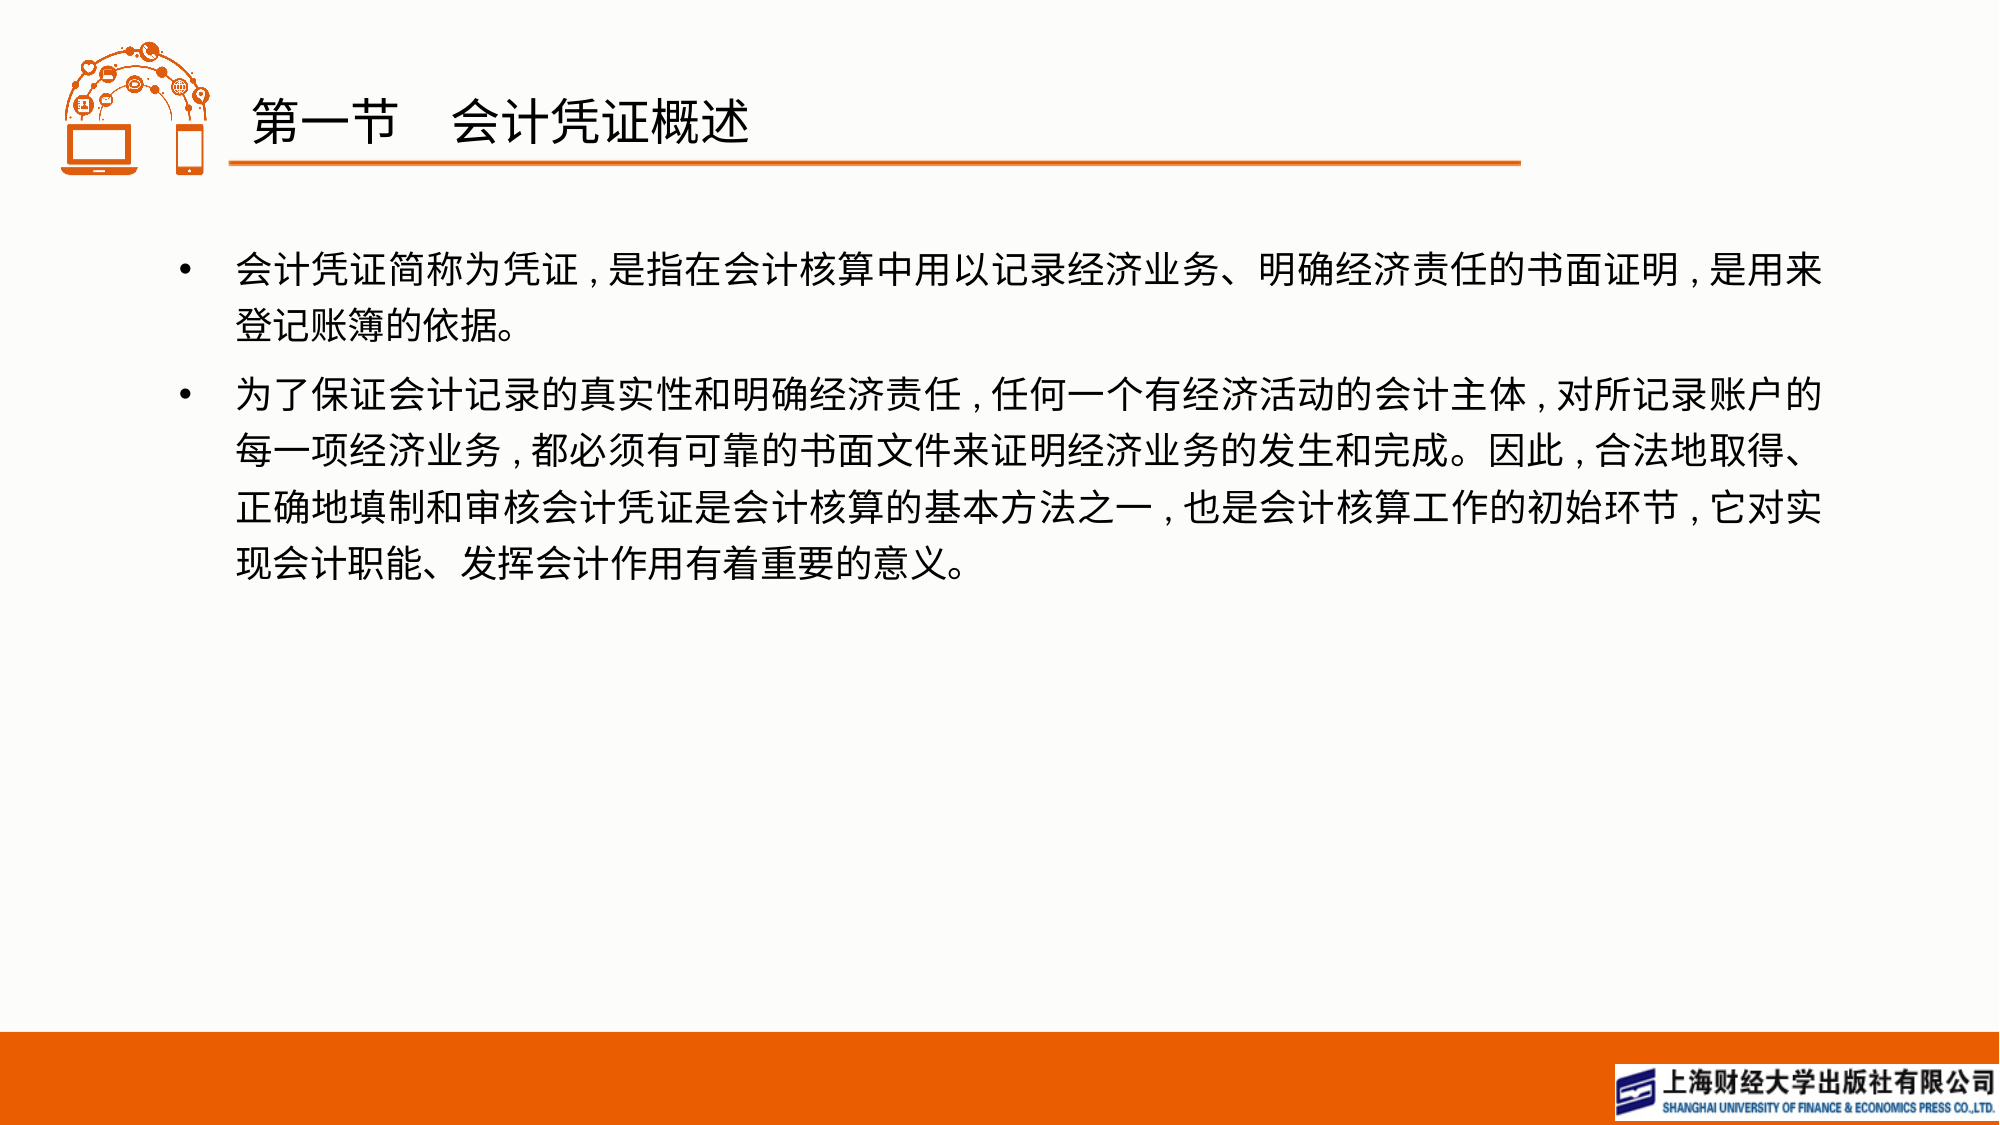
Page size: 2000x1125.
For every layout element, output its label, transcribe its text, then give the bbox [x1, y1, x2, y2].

picture [0, 0, 2000, 1125]
list 会计凭证简称为凭证,是指在会计核算中用以记录经济业务、明确经济责任的书面证明,是用来登记账簿的依据。 为了保证会计记录的真实性和明确经济责任,任何一个有经济活动的会计主体,对所记录账户的每一项经济业务,都必须有可靠的书面文件来证明经济业务的发生和完成。因此,合法地取得、正确地填制和审核会计凭证是会计核算的基本方法之一,也是会计核算工作的初始环节,它对实现会计职能、发挥会计作用有着重要的意义。 [163, 227, 1839, 1049]
title 第一节 会计凭证概述 [235, 82, 1605, 189]
